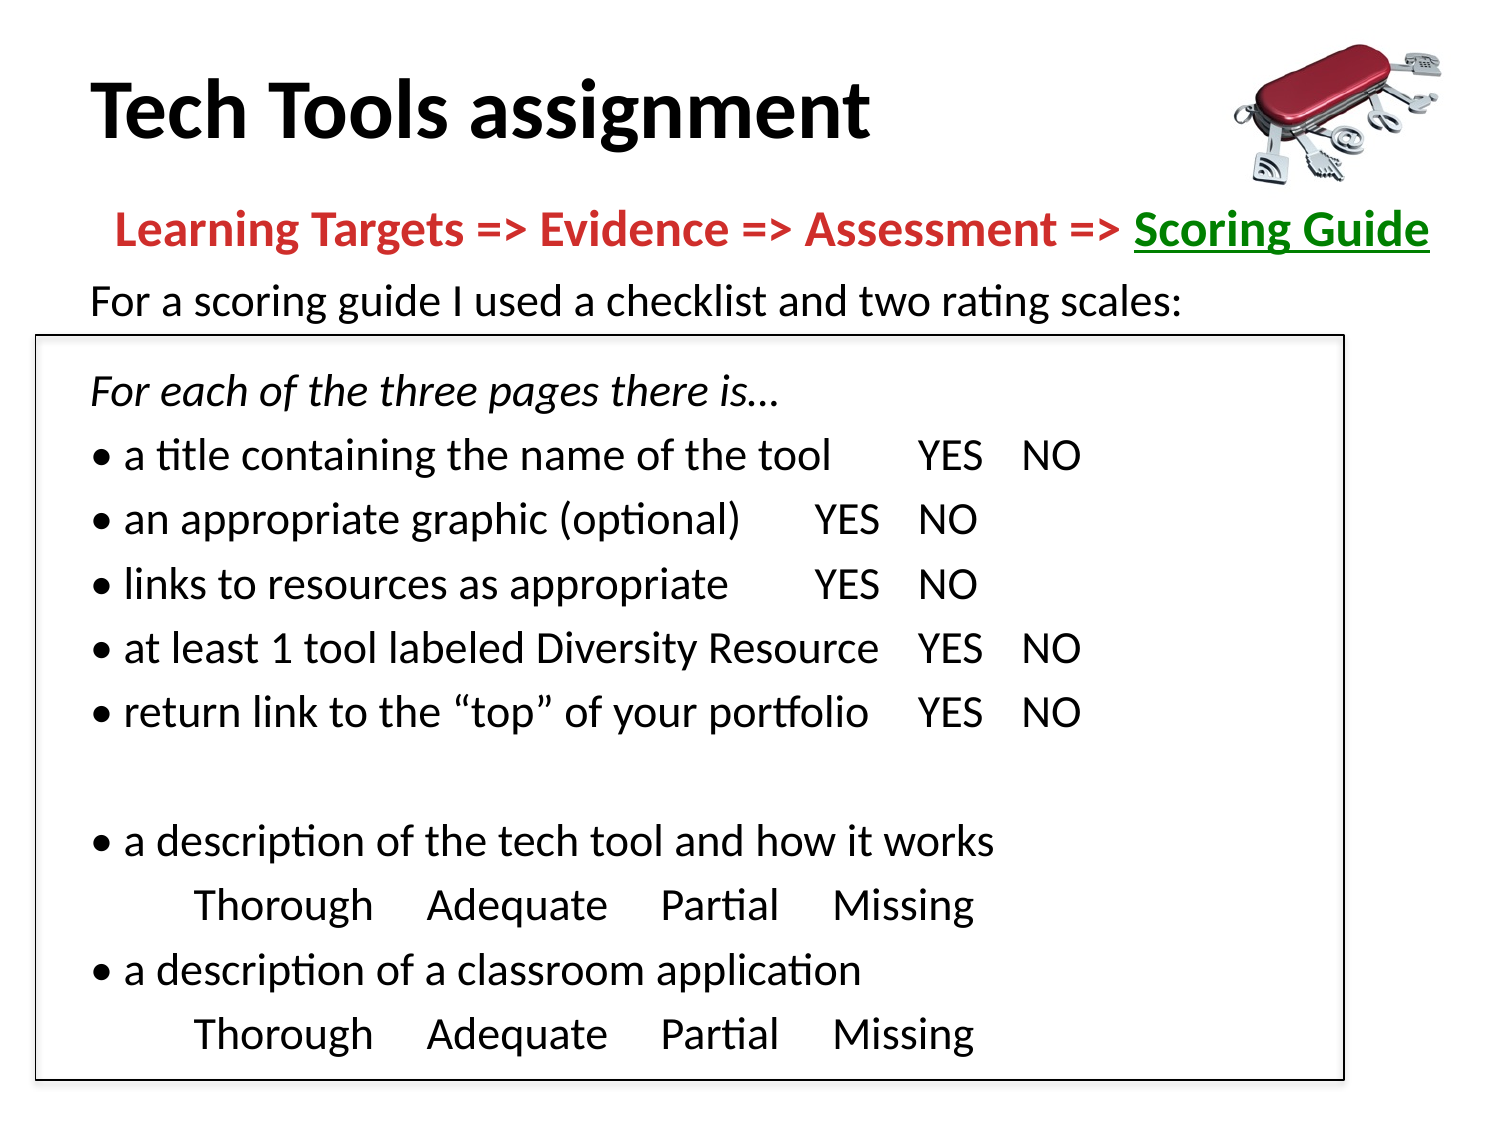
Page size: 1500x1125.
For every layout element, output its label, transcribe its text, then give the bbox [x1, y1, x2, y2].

text_box [35, 334, 1345, 1081]
picture [1221, 29, 1451, 201]
title Tech Tools assignment [75, 45, 1216, 163]
text_box Learning Targets => Evidence => Assessment => Scoring Guide [99, 166, 1451, 285]
list For a scoring guide I used a checklist and two rating scales: For each of the three pages there is… • a title containing the name of the tool YES NO • an appropriate graphic (optional) YES NO • links to resources as appropriate YES NO • at least 1 tool labeled Diversity Resource YES NO • return link to the “top” of your portfolio YES NO • a description of the tech tool and how it works Thorough Adequate Partial Missing • a description of a classroom application Thorough Adequate Partial Missing [75, 262, 1425, 1081]
